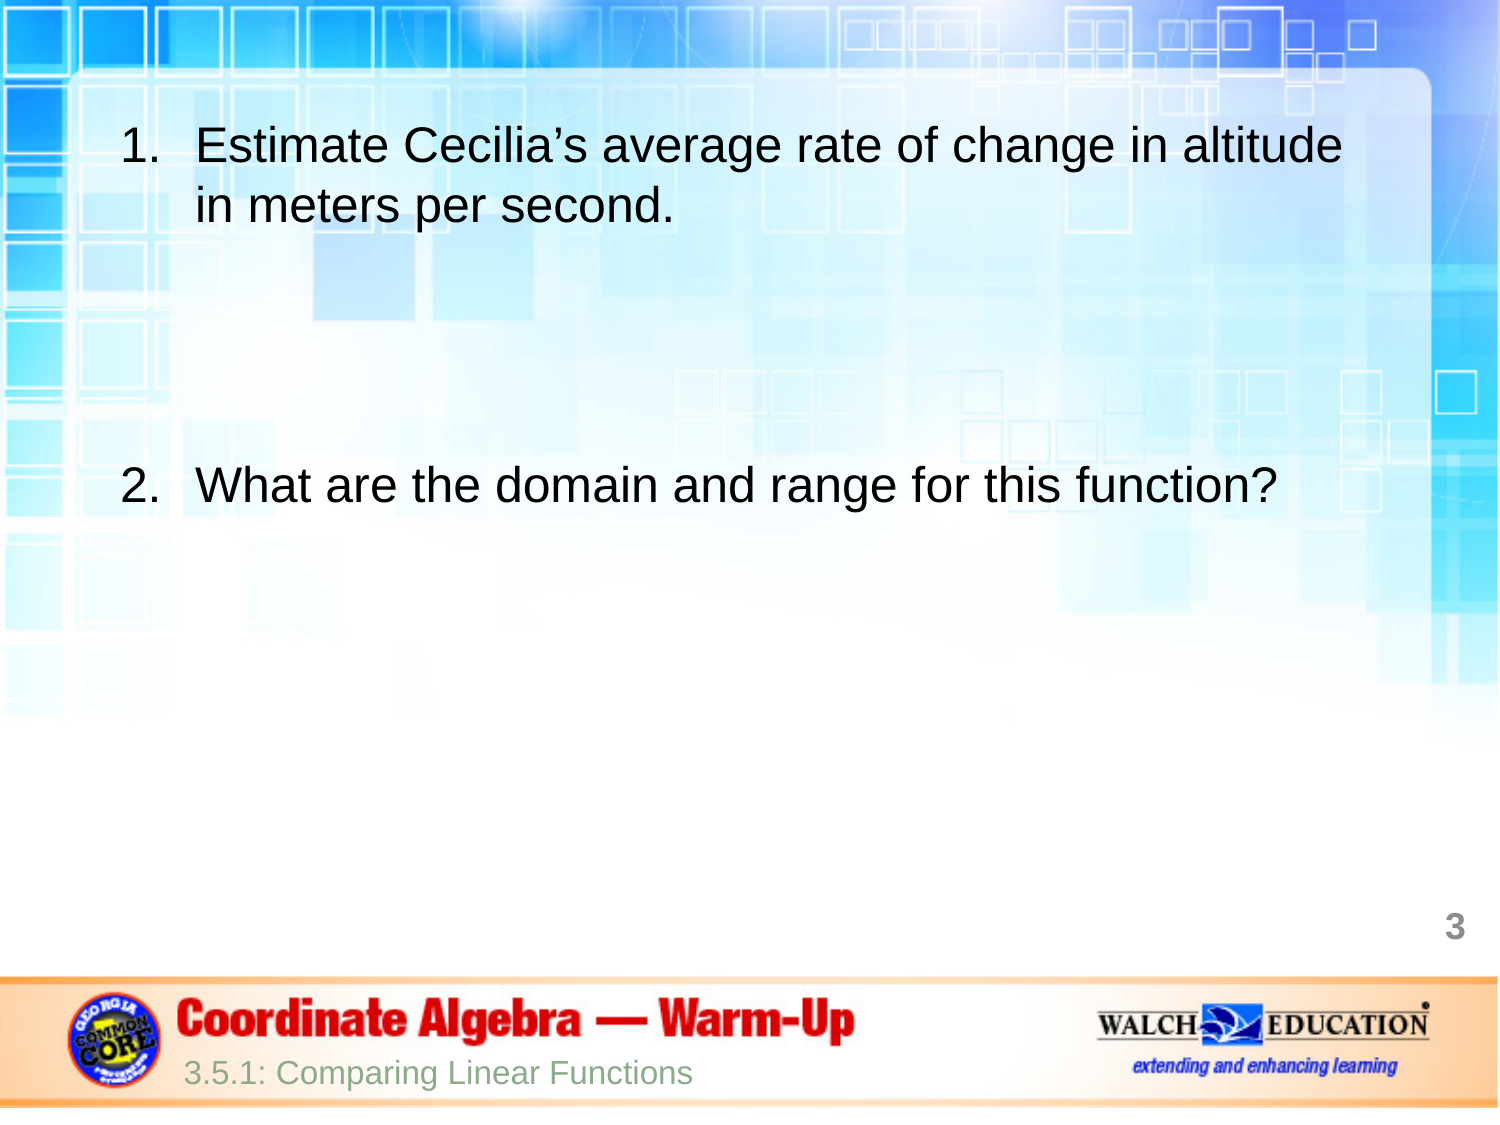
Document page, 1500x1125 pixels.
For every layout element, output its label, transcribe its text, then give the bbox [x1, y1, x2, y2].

picture [0, 0, 1500, 1108]
footer 3.5.1: Comparing Linear Functions [168, 1048, 1067, 1094]
slide_number 3 [1361, 901, 1481, 949]
subtitle Estimate Cecilia’s average rate of change in altitude in meters per second. What are the domain and range for this function? [105, 105, 1394, 925]
